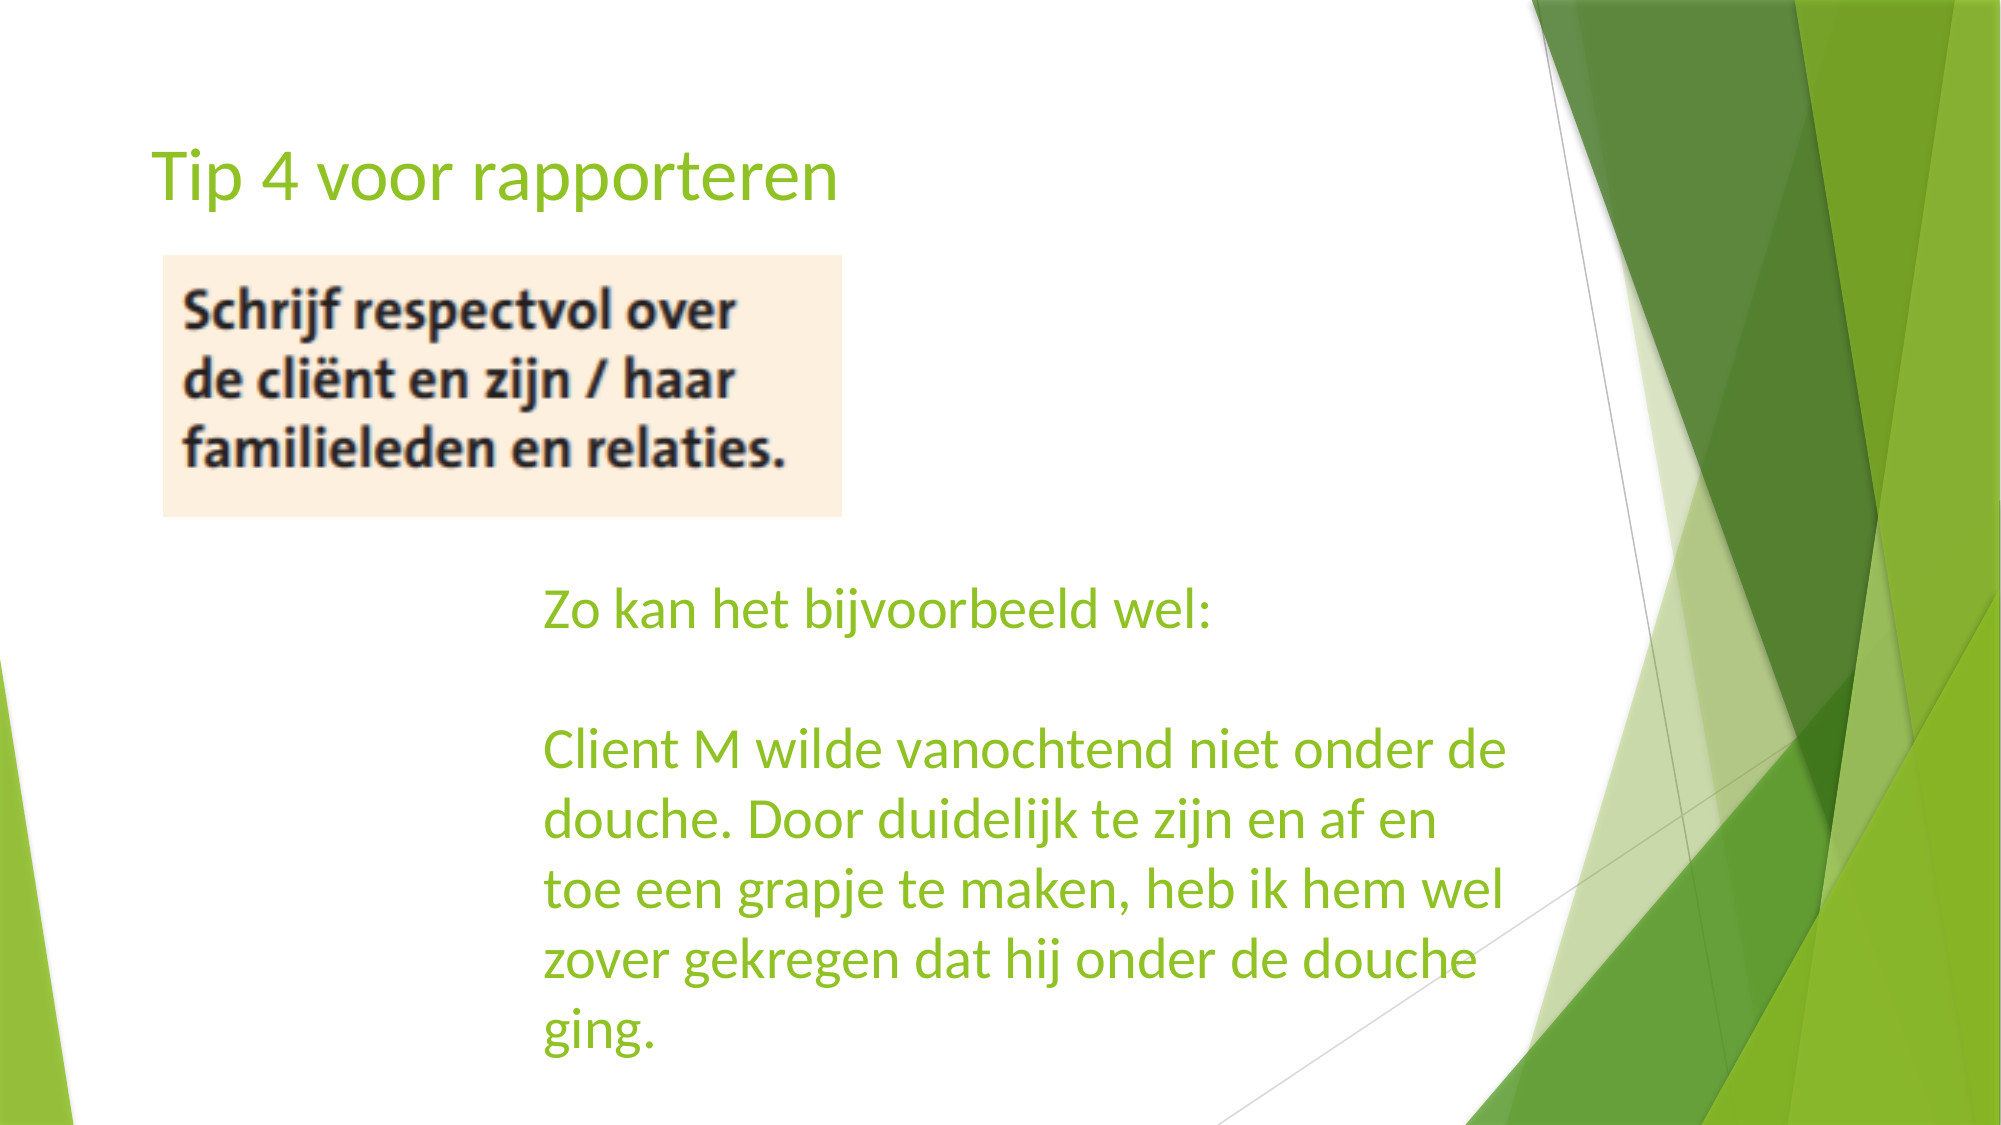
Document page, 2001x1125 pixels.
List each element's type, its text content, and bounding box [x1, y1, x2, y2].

text_box Zo kan het bijvoorbeeld wel: Client M wilde vanochtend niet onder de douche. Door duidelijk te zijn en af en toe een grapje te maken, heb ik hem wel zover gekregen dat hij onder de douche ging. [528, 562, 1529, 1068]
text_box Tip 4 voor rapporteren [136, 118, 1417, 223]
title [136, 45, 1547, 262]
picture [162, 254, 842, 518]
